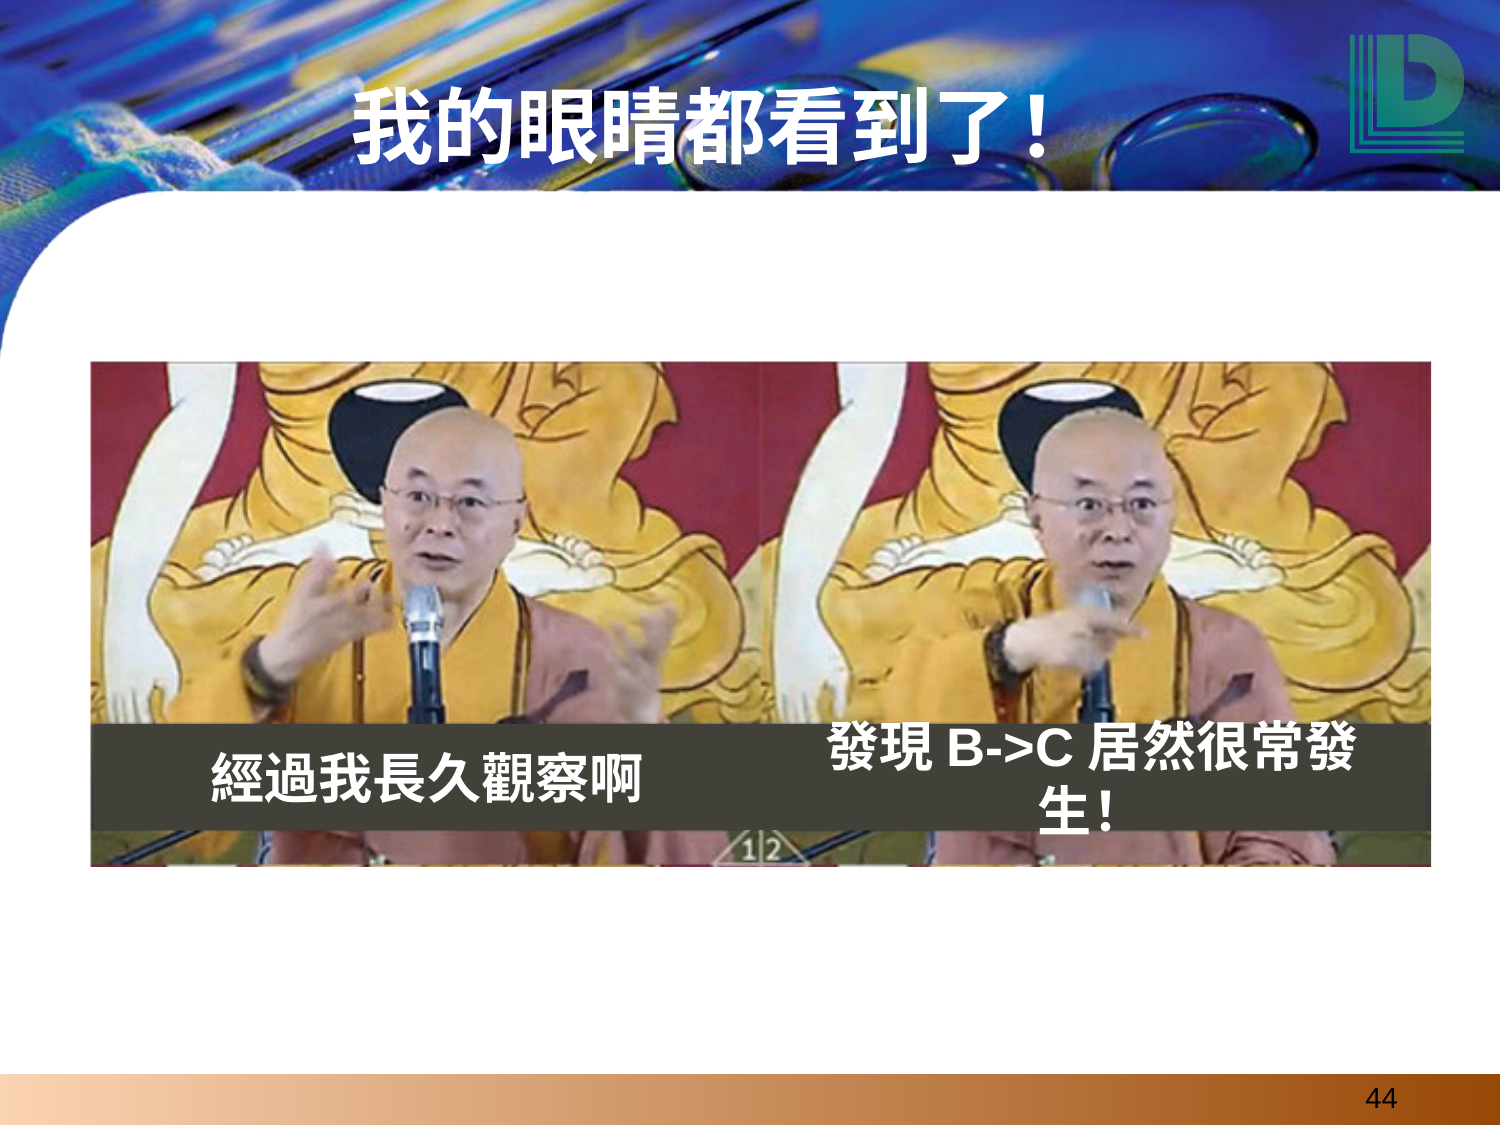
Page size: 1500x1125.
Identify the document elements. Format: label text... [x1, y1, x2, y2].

picture [0, 0, 1500, 383]
table_cell 2 [369, 1075, 373, 1125]
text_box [87, 358, 1432, 867]
title 我的眼睛都看到了！ [137, 93, 1313, 190]
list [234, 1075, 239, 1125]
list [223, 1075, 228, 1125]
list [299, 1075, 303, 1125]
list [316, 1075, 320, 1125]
slide_number ‹#› [1350, 1074, 1488, 1118]
